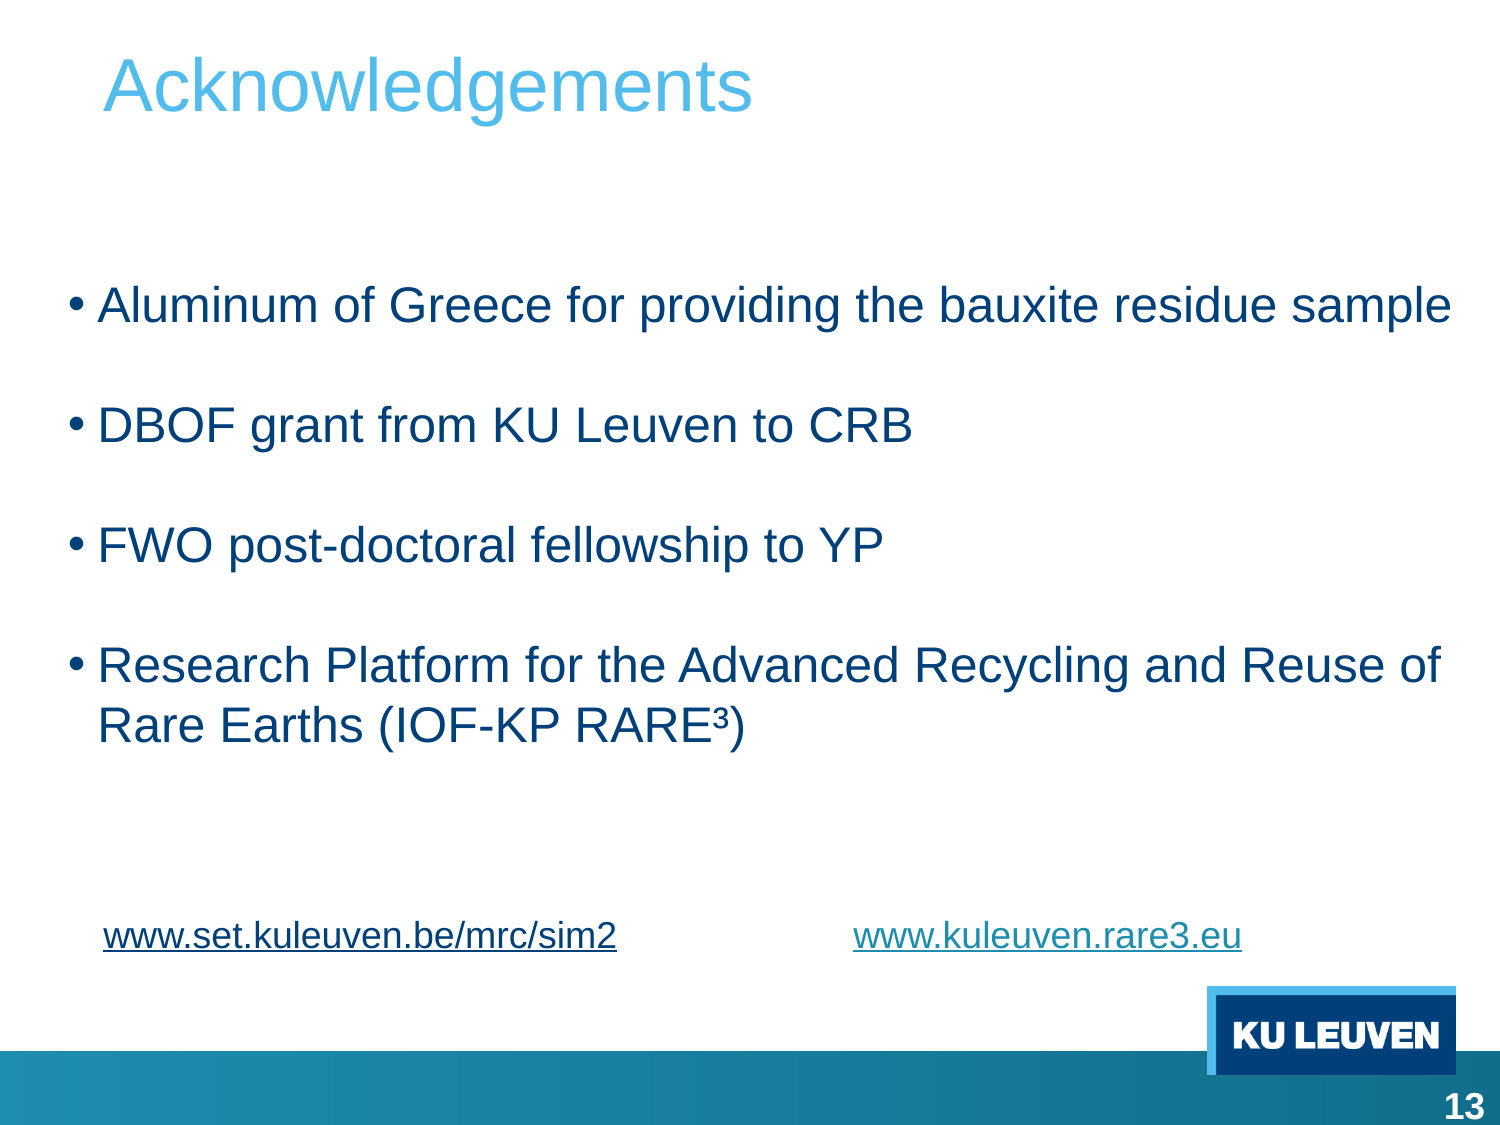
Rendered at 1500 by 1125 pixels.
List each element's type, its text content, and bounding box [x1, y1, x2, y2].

picture [1207, 986, 1456, 1075]
text_box 13 [1376, 1074, 1500, 1125]
text_box Acknowledgements [88, 29, 1456, 178]
text_box www.set.kuleuven.be/mrc/sim2 www.kuleuven.rare3.eu [88, 903, 1500, 964]
text_box Aluminum of Greece for providing the bauxite residue sample DBOF grant from KU Leuven to CRB FWO post-doctoral fellowship to YP Research Platform for the Advanced Recycling and Reuse of Rare Earths (IOF-KP RARE³) [53, 265, 1500, 821]
